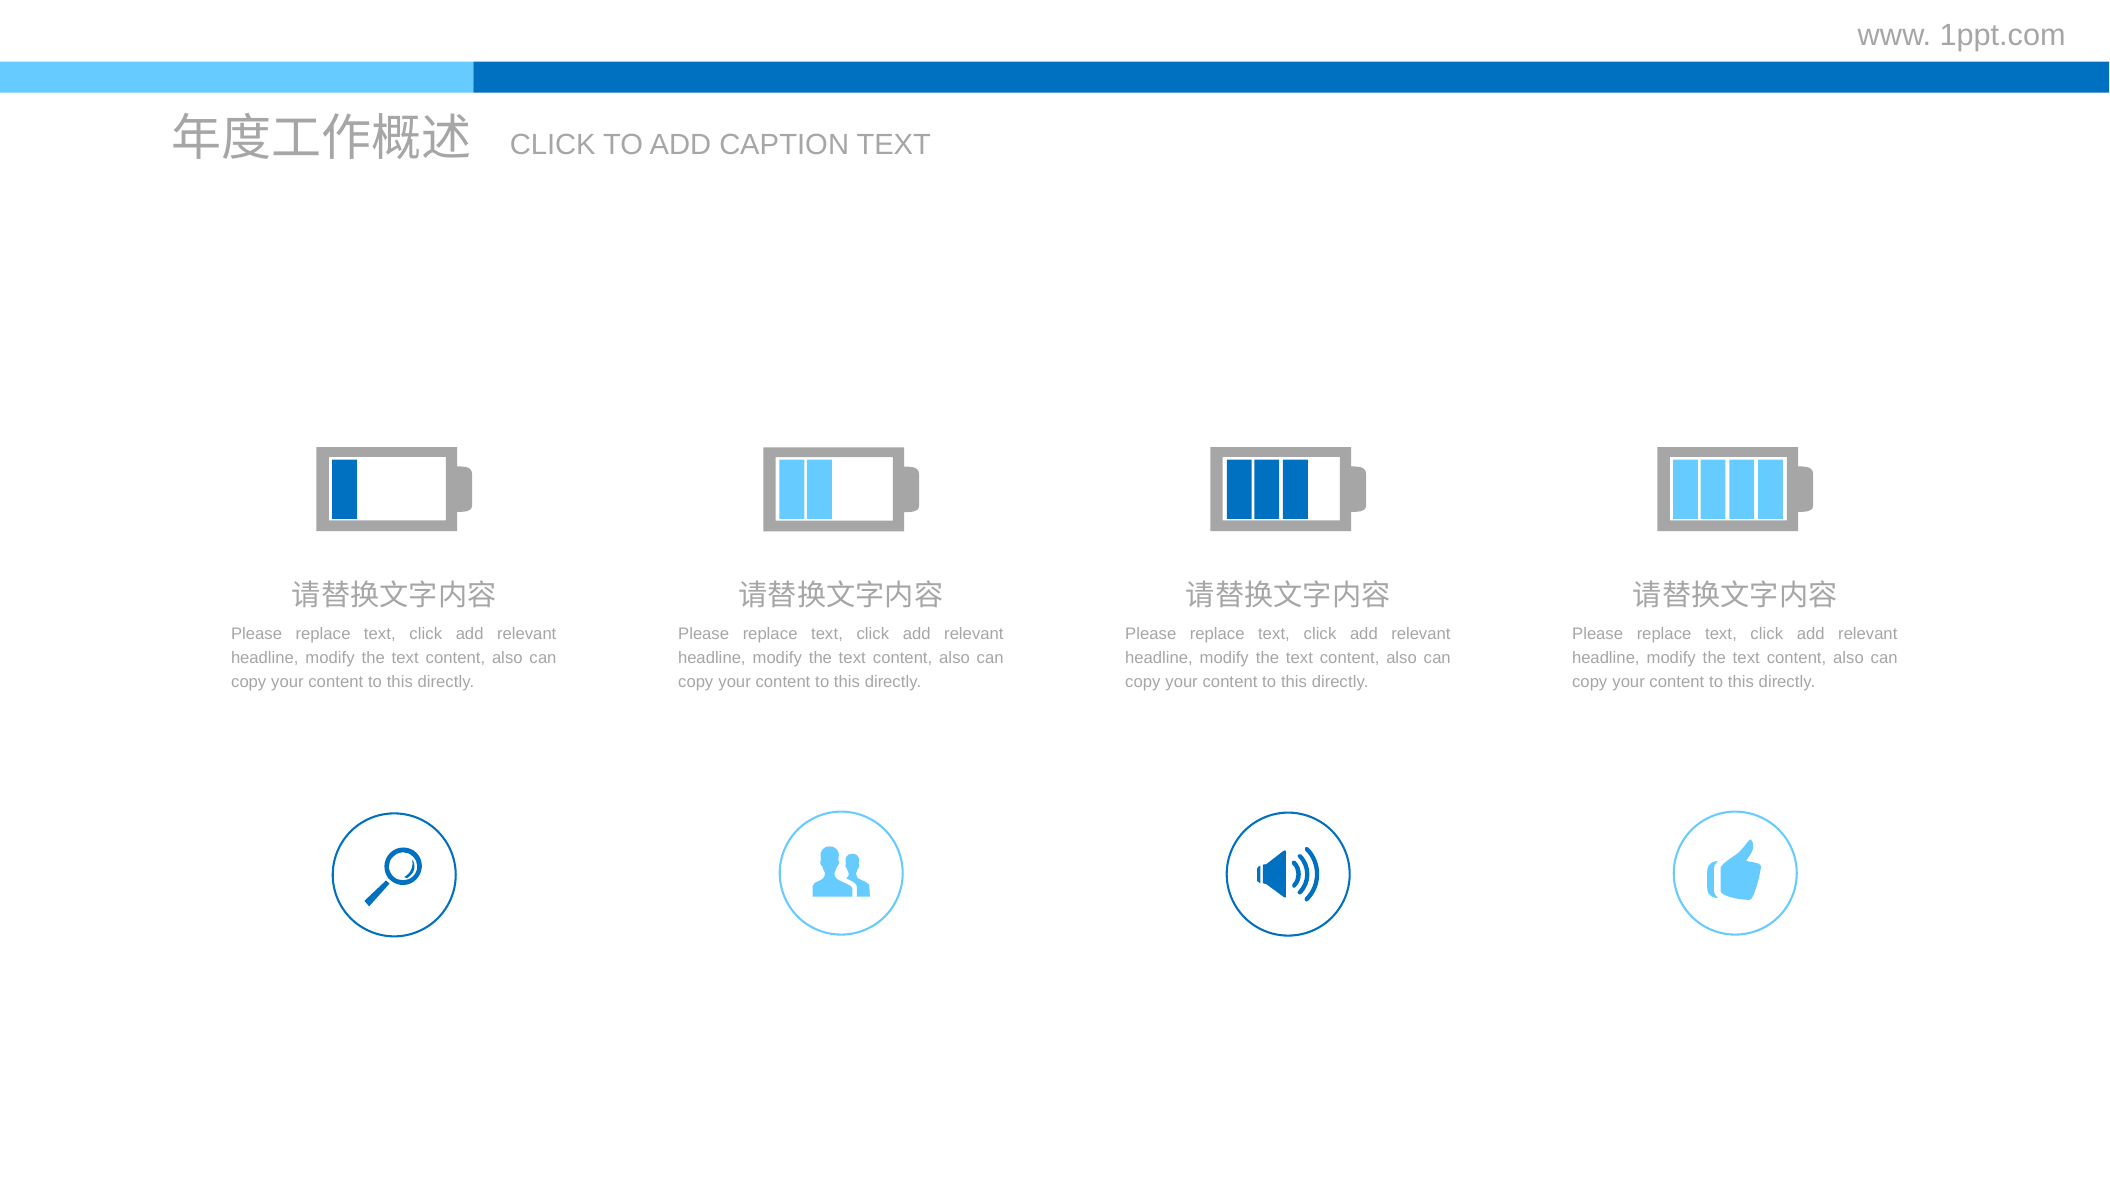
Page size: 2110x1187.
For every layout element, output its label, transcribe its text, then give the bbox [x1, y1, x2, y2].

text_box 请替换文字内容 [1556, 561, 1914, 611]
text_box [0, 61, 472, 94]
text_box Please replace text, click add relevant headline, modify the text content, also can copy your content to this directly. [215, 611, 573, 742]
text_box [779, 811, 903, 935]
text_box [1210, 447, 1367, 532]
text_box 请替换文字内容 [662, 561, 1020, 611]
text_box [332, 813, 456, 937]
text_box Please replace text, click add relevant headline, modify the text content, also can copy your content to this directly. [662, 611, 1020, 742]
text_box Please replace text, click add relevant headline, modify the text content, also can copy your content to this directly. [1109, 611, 1467, 742]
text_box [763, 447, 920, 532]
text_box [316, 447, 473, 532]
text_box [472, 61, 2110, 94]
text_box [1226, 812, 1350, 936]
text_box 请替换文字内容 [215, 561, 573, 611]
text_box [1673, 811, 1797, 935]
text_box CLICK TO ADD CAPTION TEXT [509, 125, 1025, 161]
text_box Please replace text, click add relevant headline, modify the text content, also can copy your content to this directly. [1556, 611, 1914, 742]
text_box 年度工作概述 [128, 105, 472, 166]
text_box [1657, 447, 1814, 532]
text_box 请替换文字内容 [1109, 561, 1467, 611]
text_box www. 1ppt.com [1719, 14, 2066, 52]
